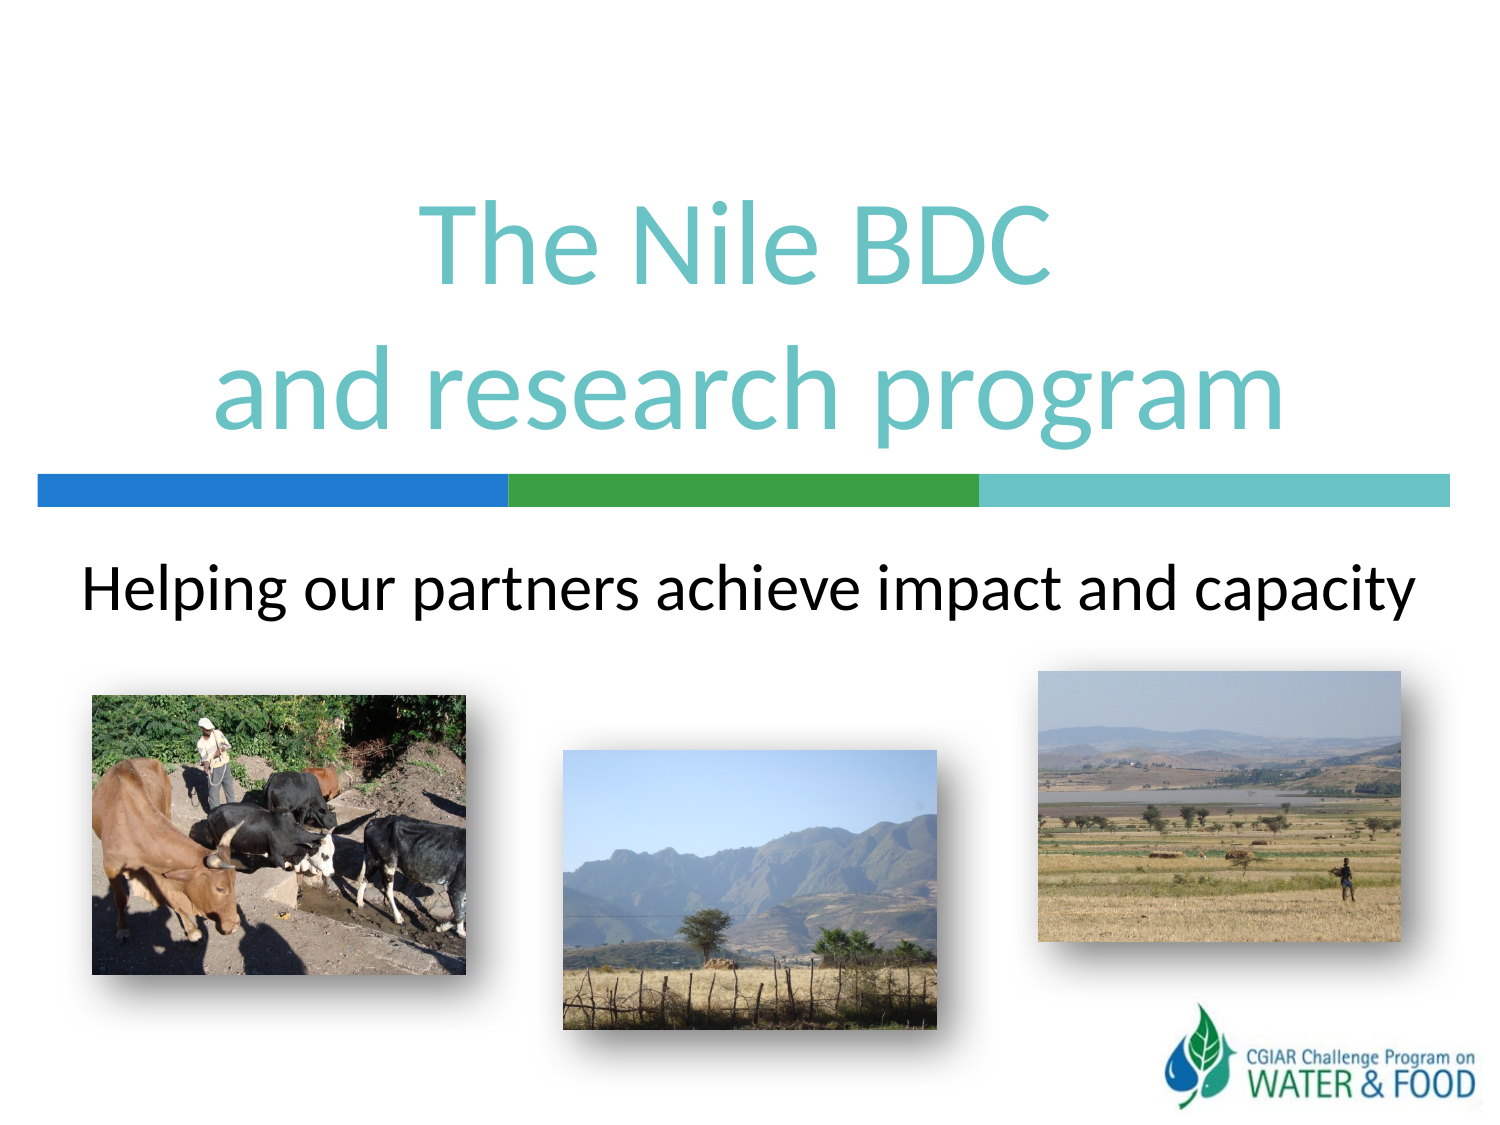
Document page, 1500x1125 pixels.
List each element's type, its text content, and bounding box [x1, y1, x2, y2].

picture [92, 695, 466, 976]
picture [1038, 671, 1401, 943]
title The Nile BDC and research program [112, 112, 1388, 462]
picture [1160, 996, 1483, 1114]
picture [563, 750, 937, 1031]
subtitle Helping our partners achieve impact and capacity [0, 536, 1500, 900]
